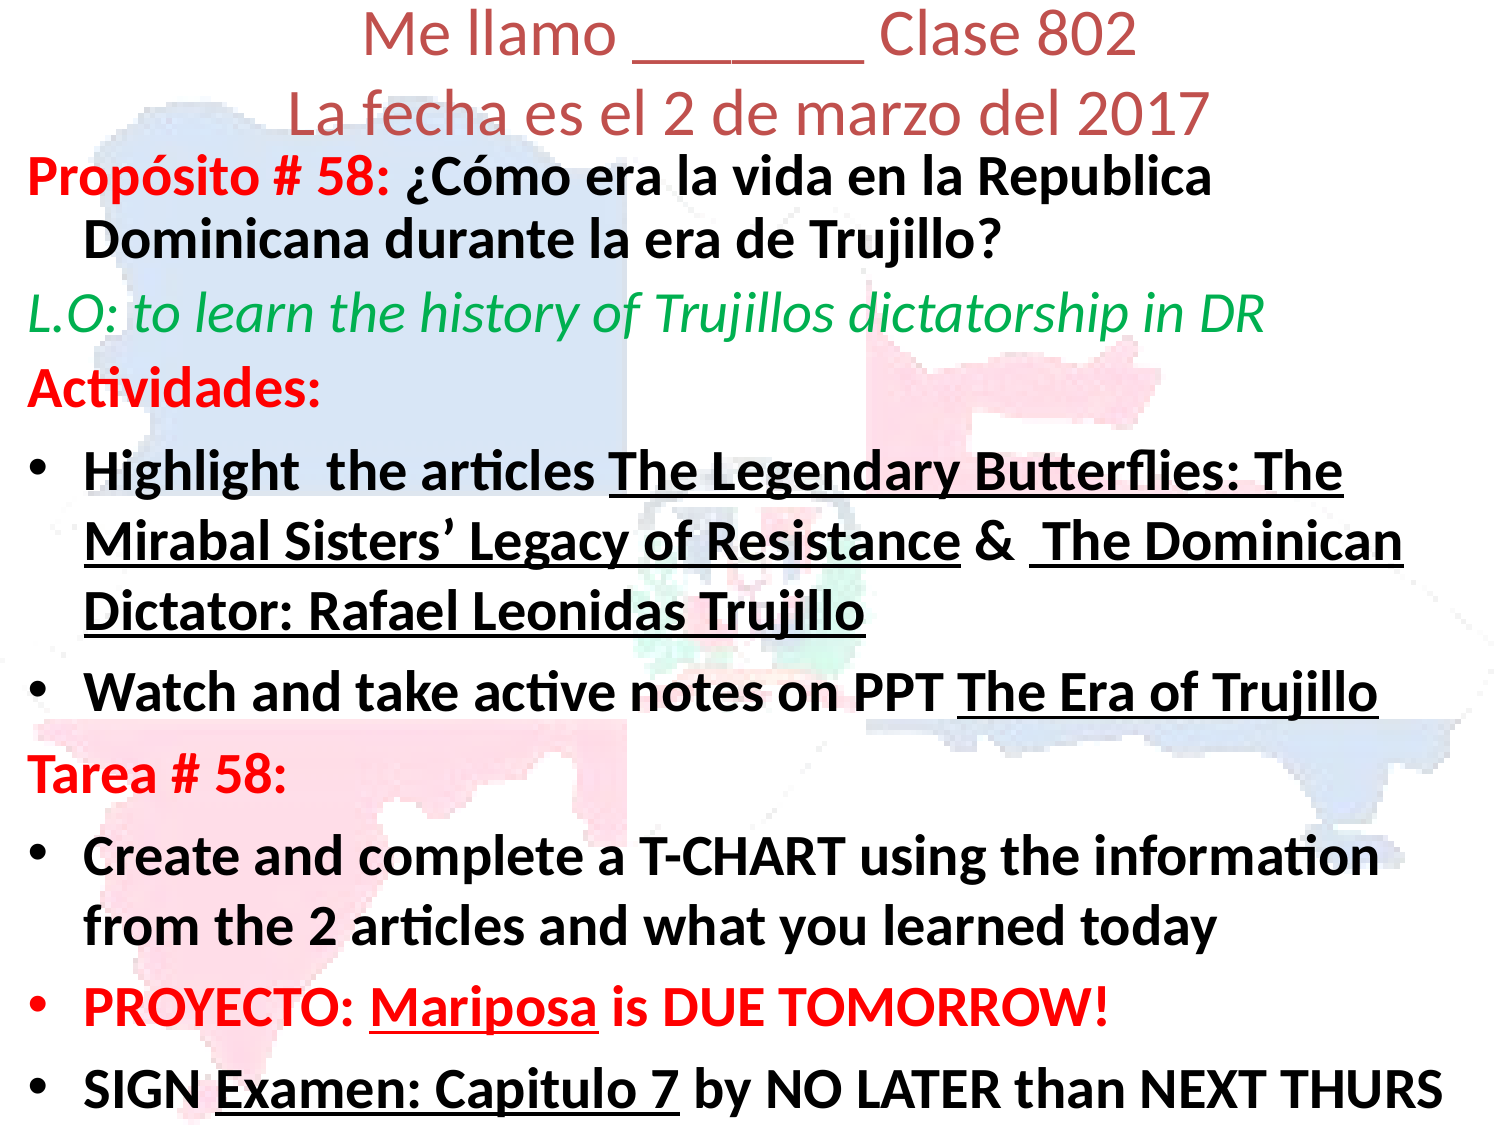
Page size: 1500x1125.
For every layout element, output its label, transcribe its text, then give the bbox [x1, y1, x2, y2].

title Me llamo _______ Clase 802 La fecha es el 2 de marzo del 2017 [37, 0, 1463, 89]
picture [0, 91, 1500, 1125]
